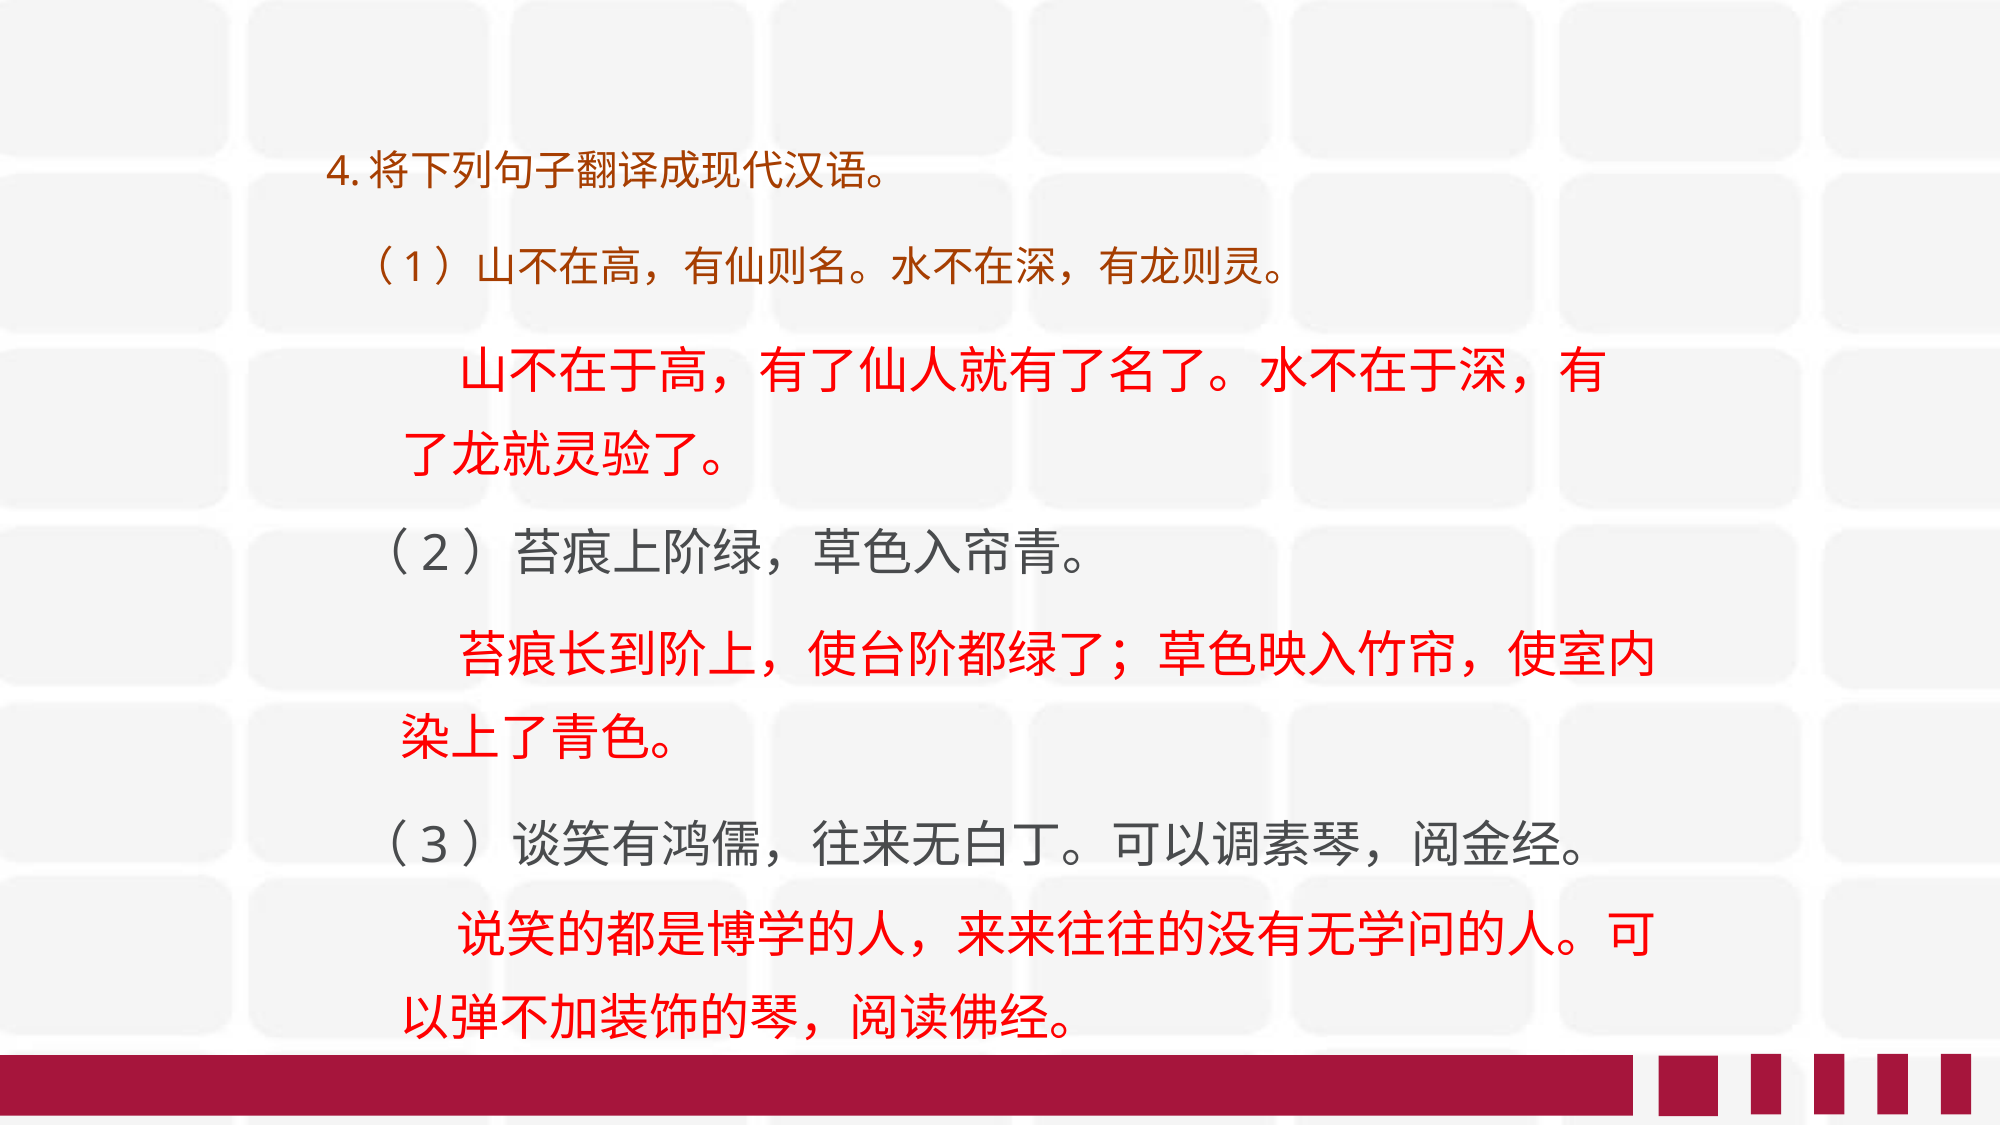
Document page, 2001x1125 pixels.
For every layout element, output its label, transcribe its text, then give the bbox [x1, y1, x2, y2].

list 4.将下列句子翻译成现代汉语。 （1）山不在高，有仙则名。水不在深，有龙则灵。 [314, 123, 1716, 297]
text_box （2）苔痕上阶绿，草色入帘青。 [313, 496, 1715, 580]
picture [0, 0, 2000, 1125]
text_box 山不在于高，有了仙人就有了名了。水不在于深，有了龙就灵验了。 [386, 308, 1673, 490]
text_box （3）谈笑有鸿儒，往来无白丁。可以调素琴，阅金经。 [312, 788, 1714, 872]
text_box 说笑的都是博学的人，来来往往的没有无学问的人。可以弹不加装饰的琴，阅读佛经。 [384, 871, 1673, 1053]
text_box 苔痕长到阶上，使台阶都绿了；草色映入竹帘，使室内染上了青色。 [385, 591, 1673, 773]
